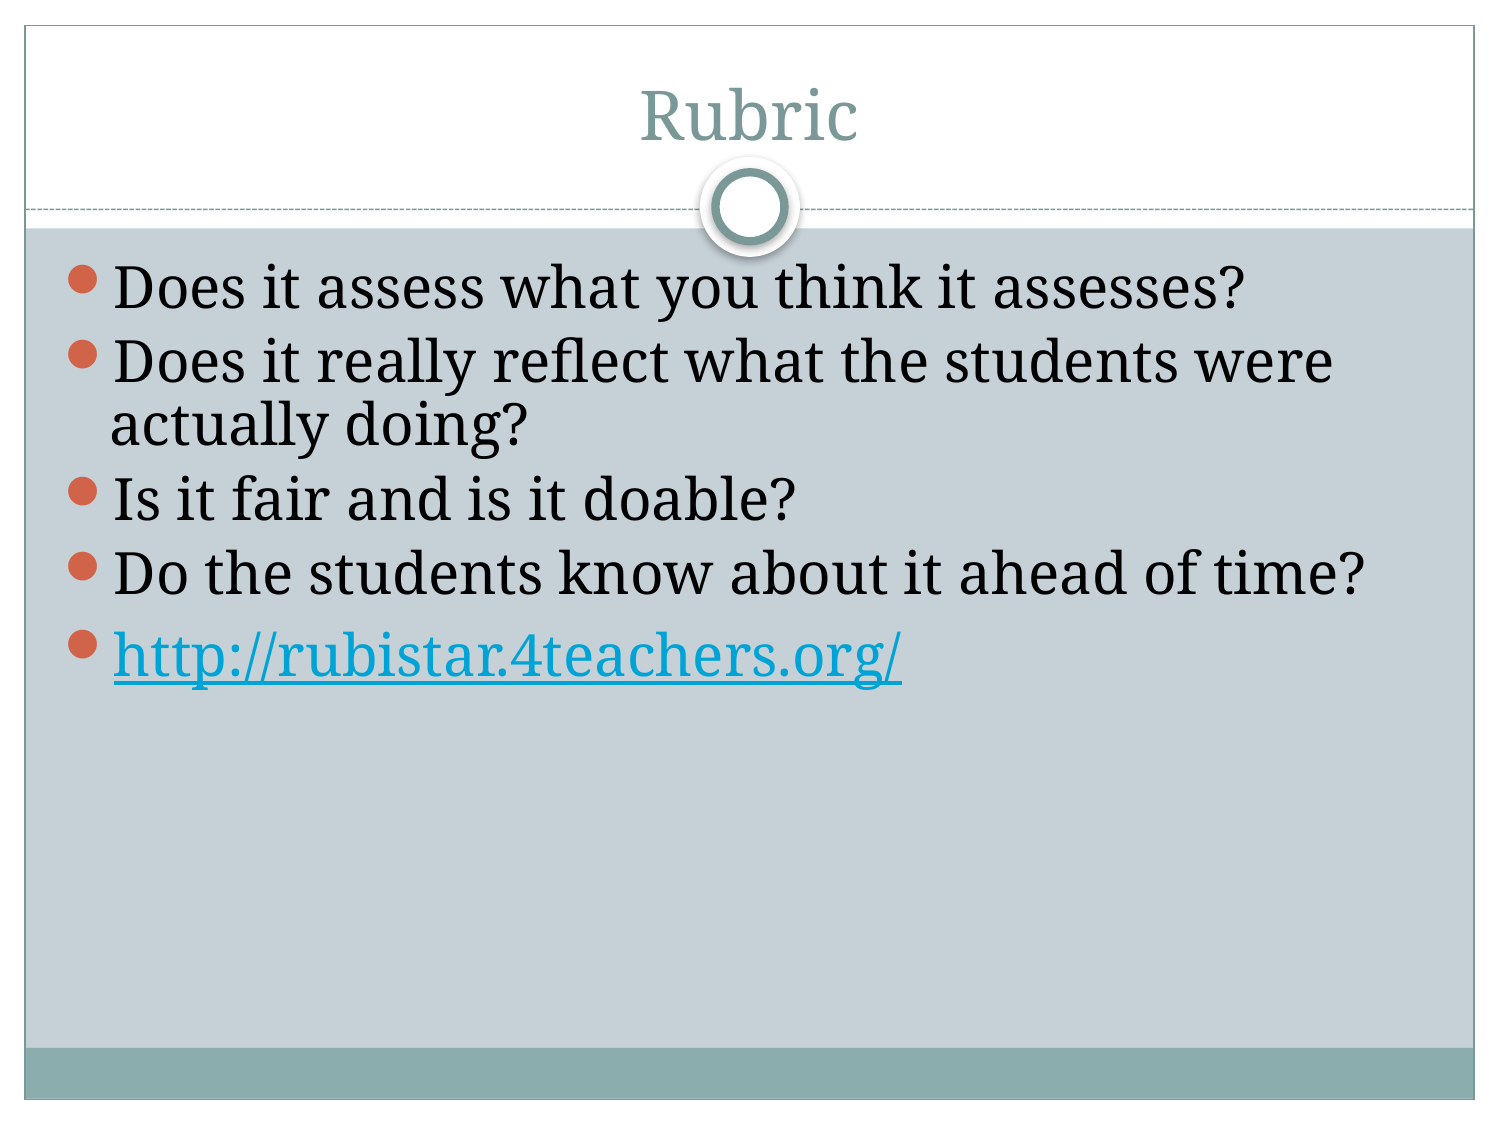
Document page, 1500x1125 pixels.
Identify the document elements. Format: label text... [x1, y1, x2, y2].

list Does it assess what you think it assesses? Does it really reflect what the students were actually doing? Is it fair and is it doable? Do the students know about it ahead of time? http://rubistar.4teachers.org/ [49, 250, 1445, 1001]
title Rubric [49, 37, 1450, 162]
